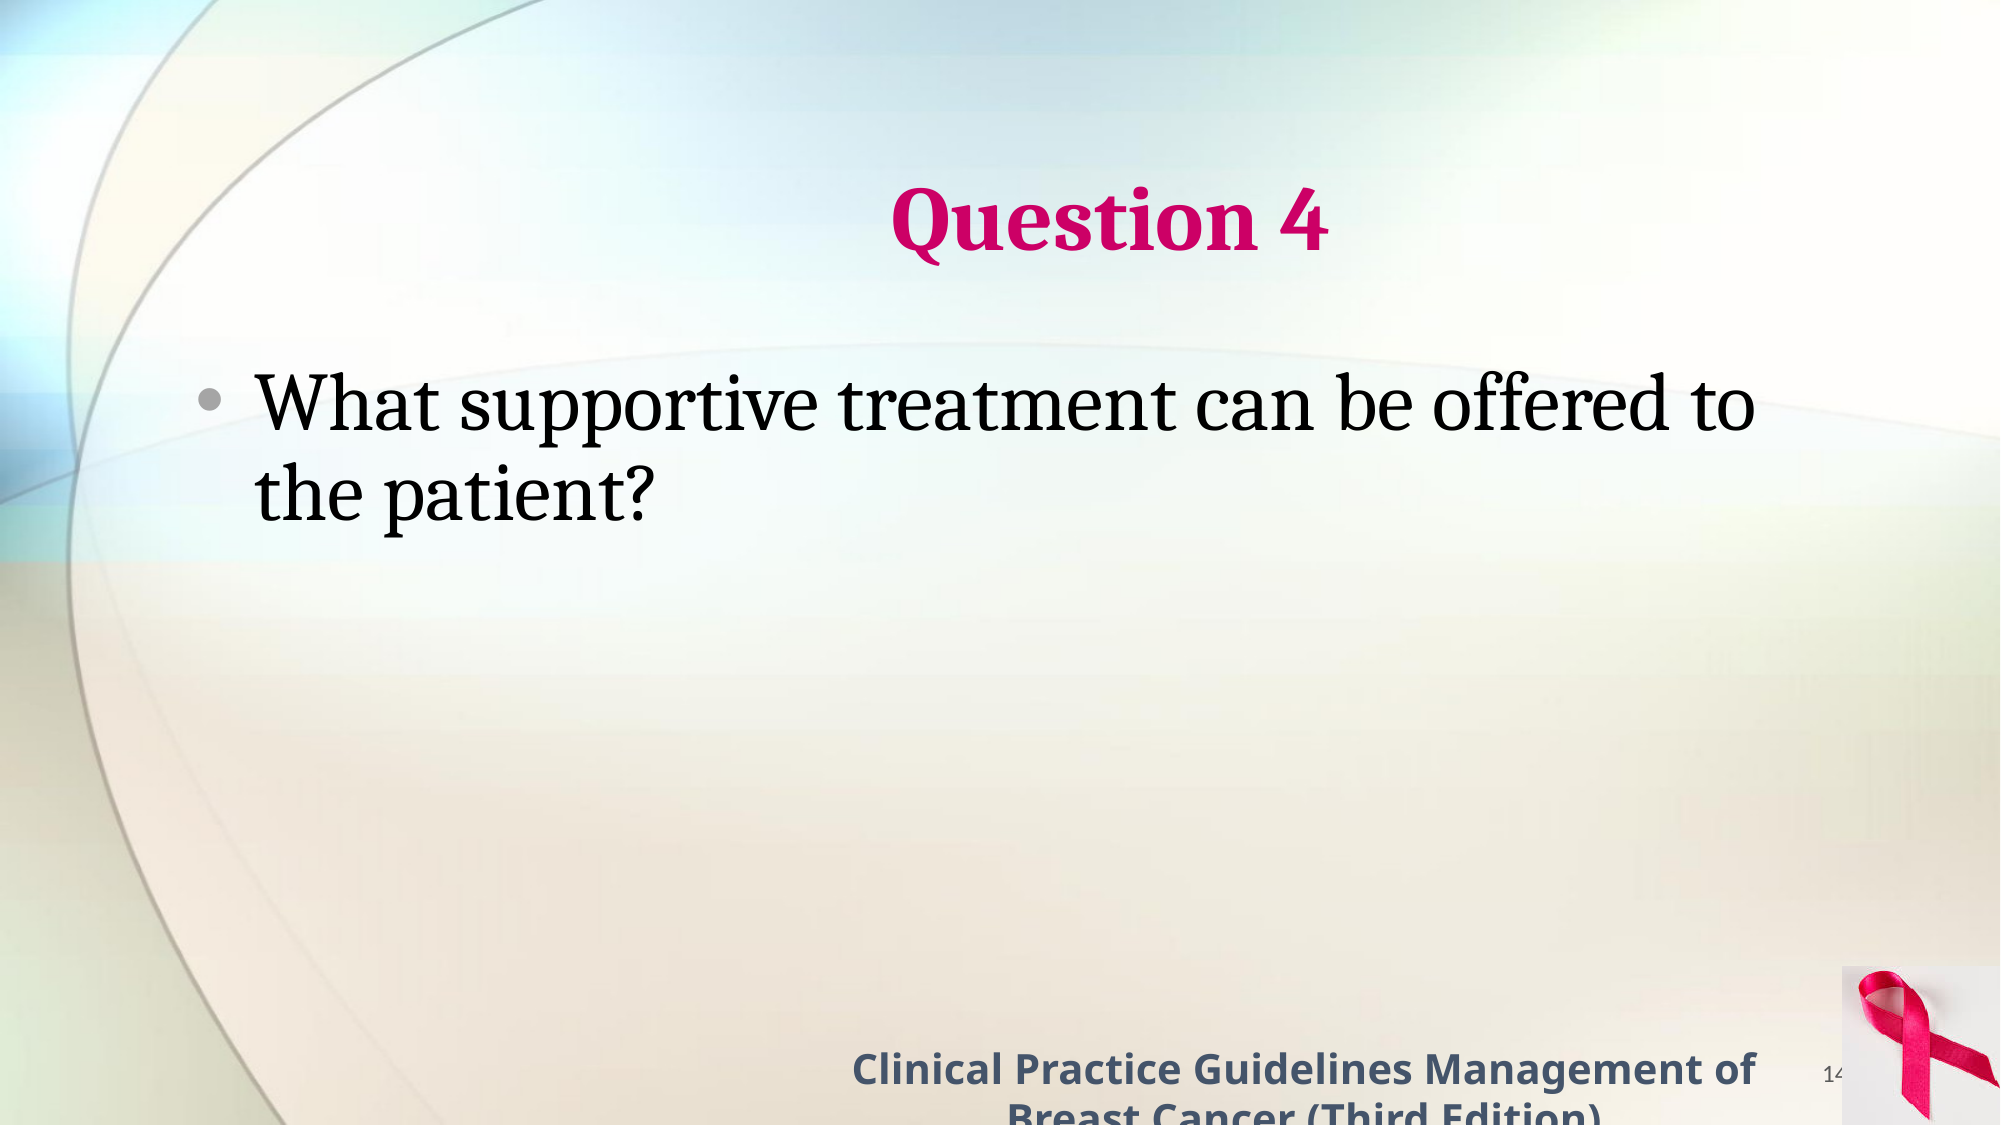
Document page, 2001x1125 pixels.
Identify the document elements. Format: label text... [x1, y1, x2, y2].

picture [0, 0, 2001, 1125]
title Question 4 [381, 105, 1863, 323]
text_box Clinical Practice Guidelines Management of Breast Cancer (Third Edition) [788, 1035, 1820, 1125]
slide_number 14 [1820, 1042, 1832, 1103]
list What supportive treatment can be offered to the patient? [180, 351, 1863, 1066]
